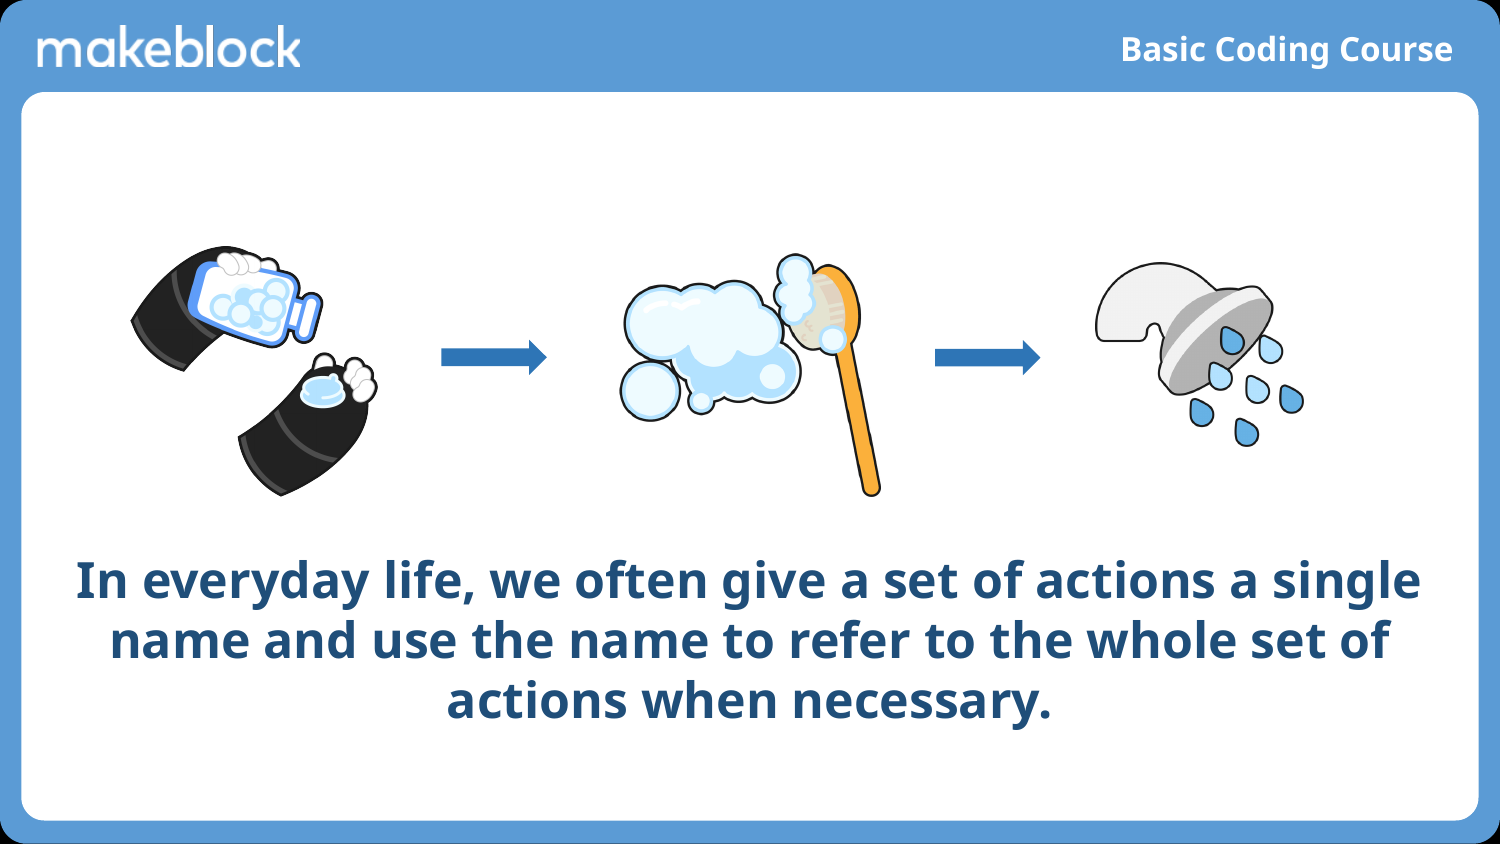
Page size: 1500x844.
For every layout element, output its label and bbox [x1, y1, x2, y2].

picture [1095, 262, 1304, 447]
text_box [0, 0, 1500, 844]
picture [619, 253, 881, 497]
picture [130, 246, 378, 497]
